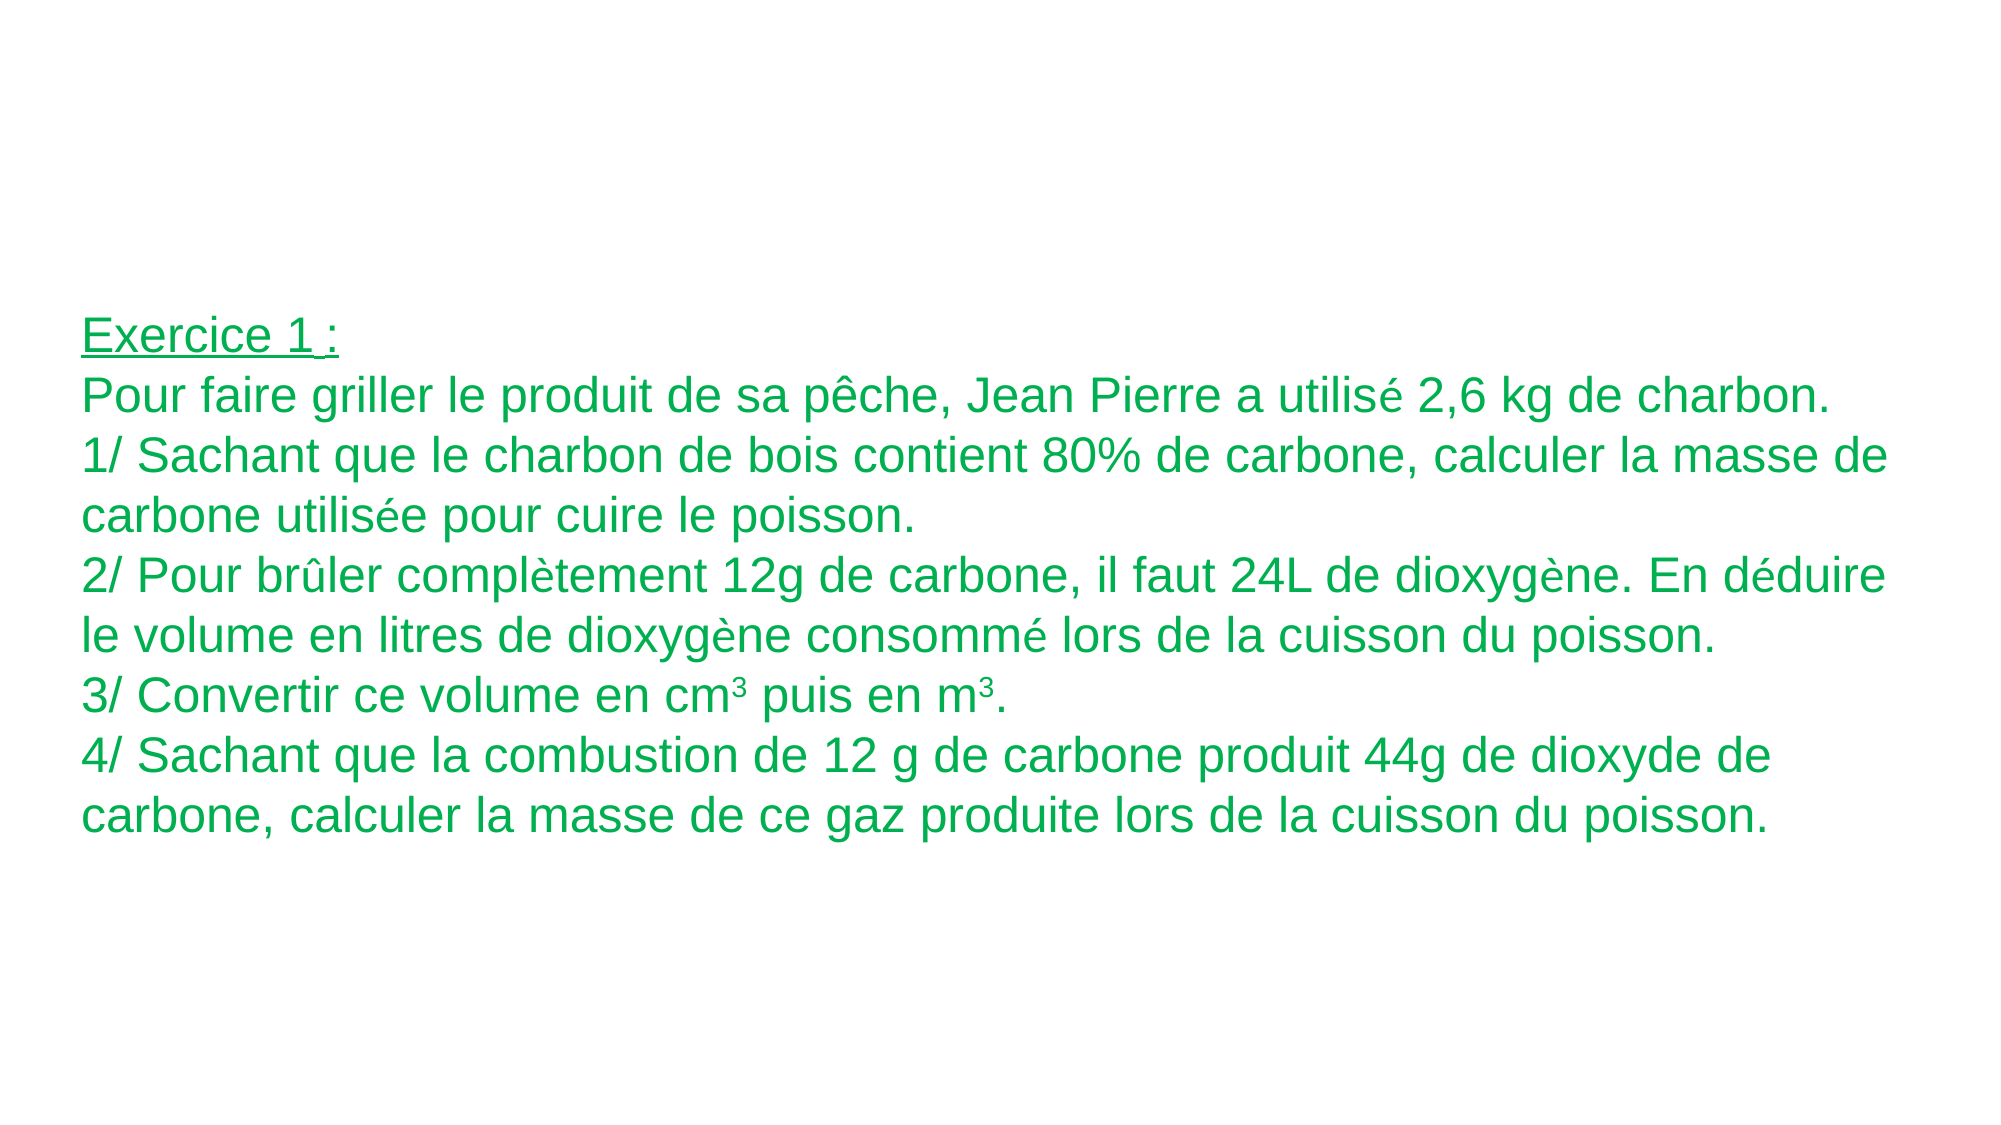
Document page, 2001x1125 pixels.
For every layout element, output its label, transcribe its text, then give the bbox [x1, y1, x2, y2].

text_box Exercice 1 : Pour faire griller le produit de sa pêche, Jean Pierre a utilisé 2,6 kg de charbon. 1/ Sachant que le charbon de bois contient 80% de carbone, calculer la masse de carbone utilisée pour cuire le poisson. 2/ Pour brûler complètement 12g de carbone, il faut 24L de dioxygène. En déduire le volume en litres de dioxygène consommé lors de la cuisson du poisson. 3/ Convertir ce volume en cm3 puis en m3. 4/ Sachant que la combustion de 12 g de carbone produit 44g de dioxyde de carbone, calculer la masse de ce gaz produite lors de la cuisson du poisson. [67, 295, 1927, 849]
